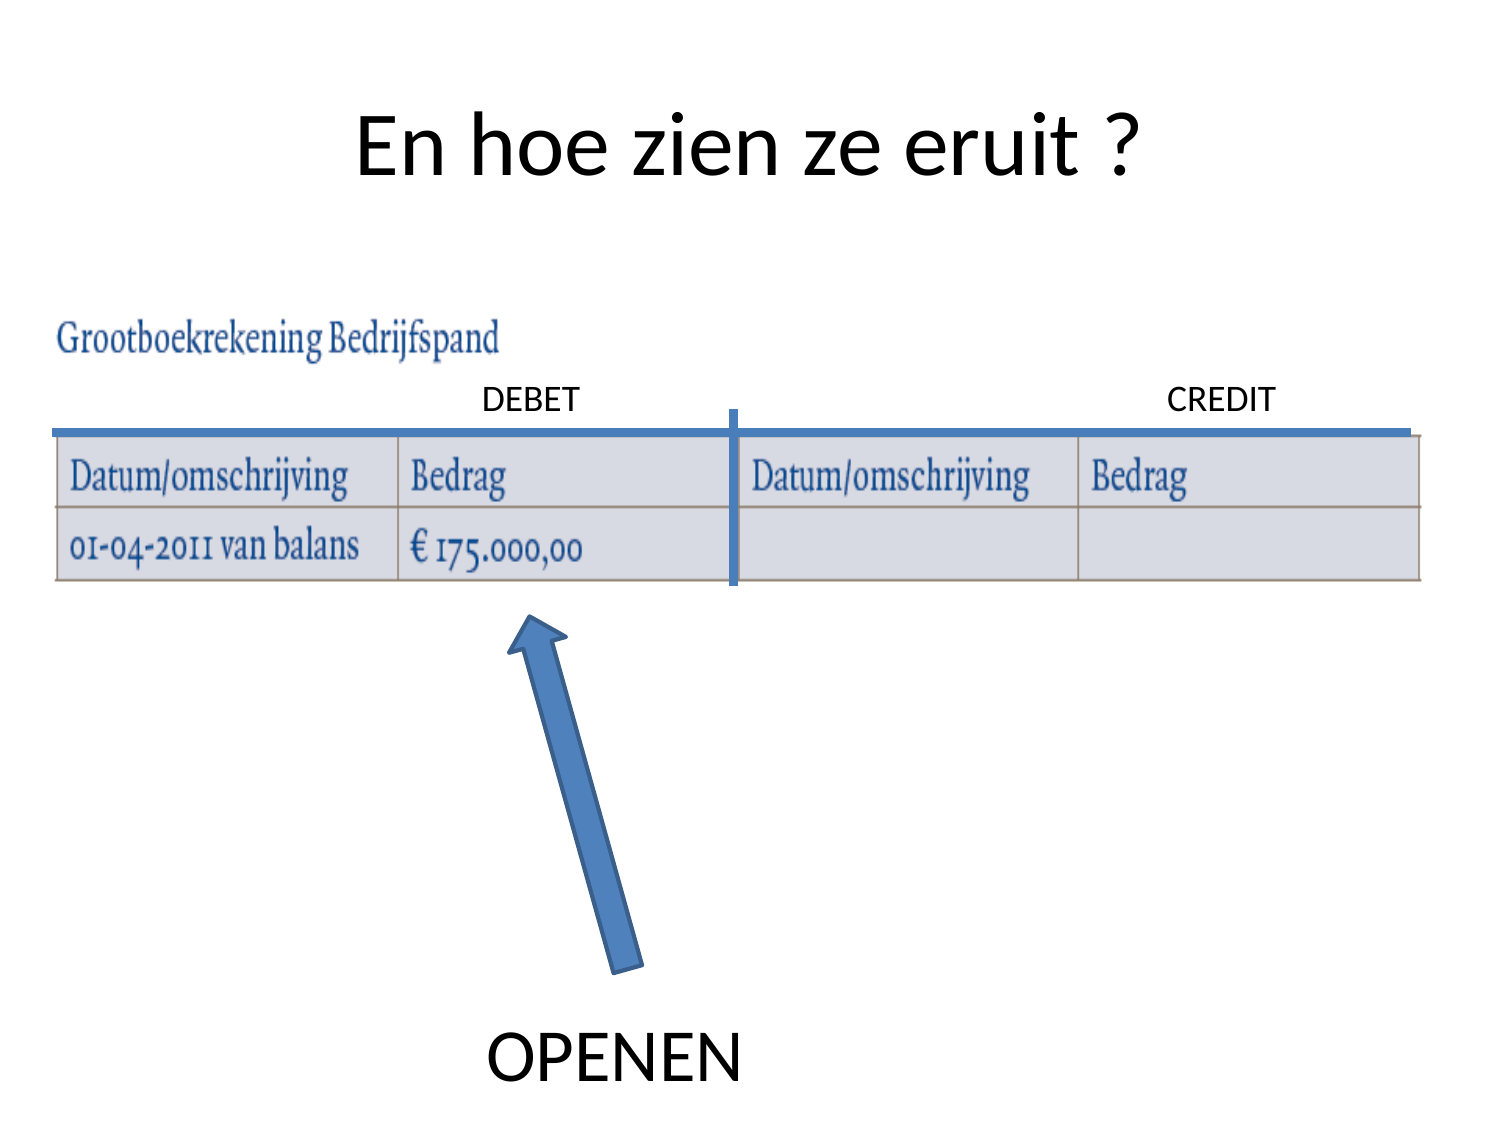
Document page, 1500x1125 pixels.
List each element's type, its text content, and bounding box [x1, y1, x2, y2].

title En hoe zien ze eruit ? [75, 45, 1425, 233]
text_box OPENEN [471, 999, 779, 1105]
picture [51, 302, 1442, 622]
text_box [507, 629, 645, 976]
